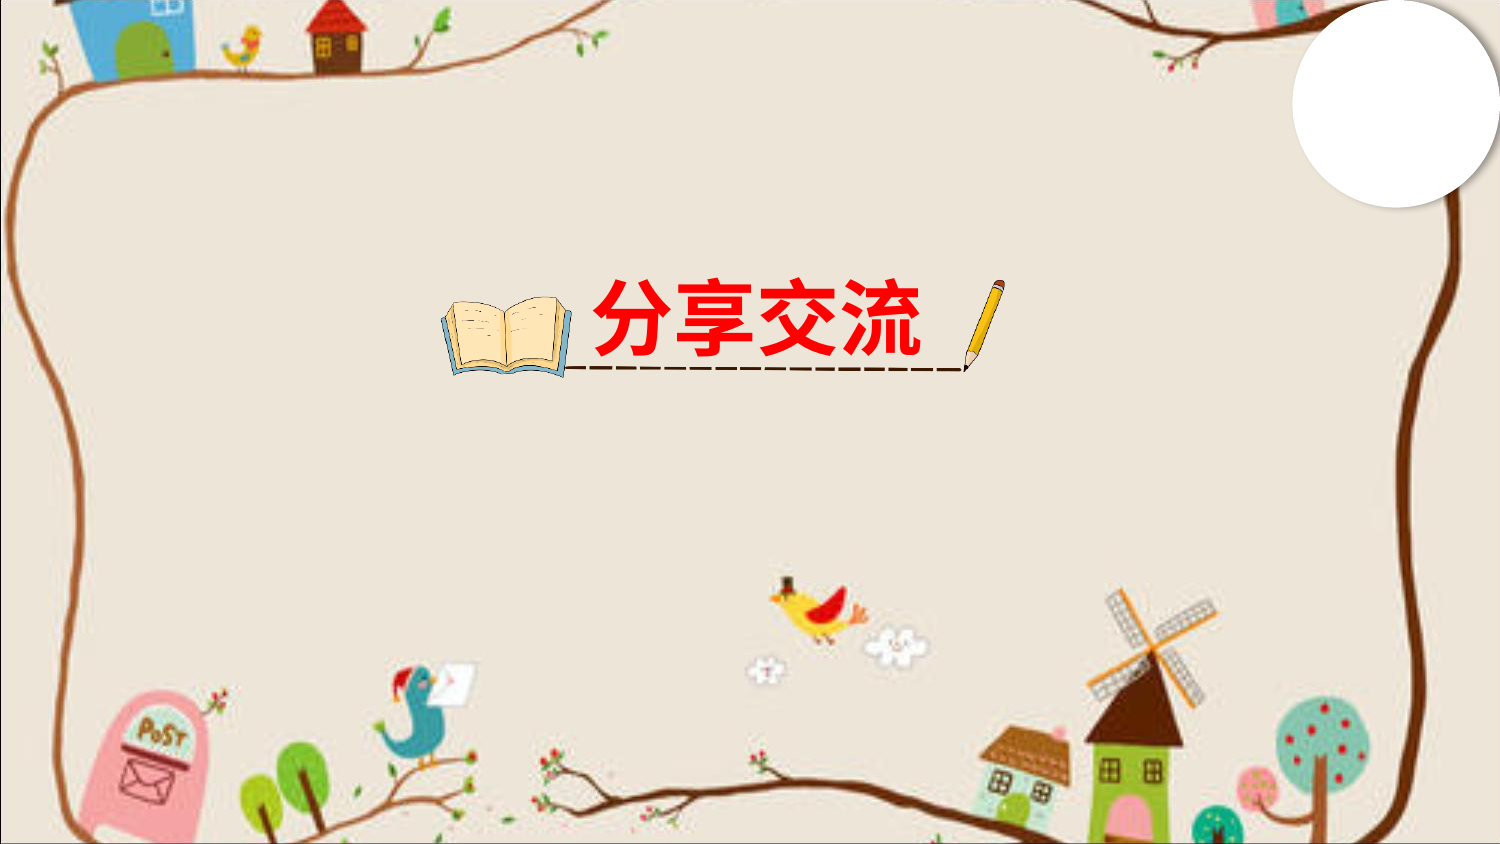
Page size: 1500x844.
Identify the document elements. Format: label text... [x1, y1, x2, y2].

picture [1411, 0, 1500, 89]
text_box 分享交流 [575, 223, 1019, 374]
picture [0, 0, 1500, 844]
